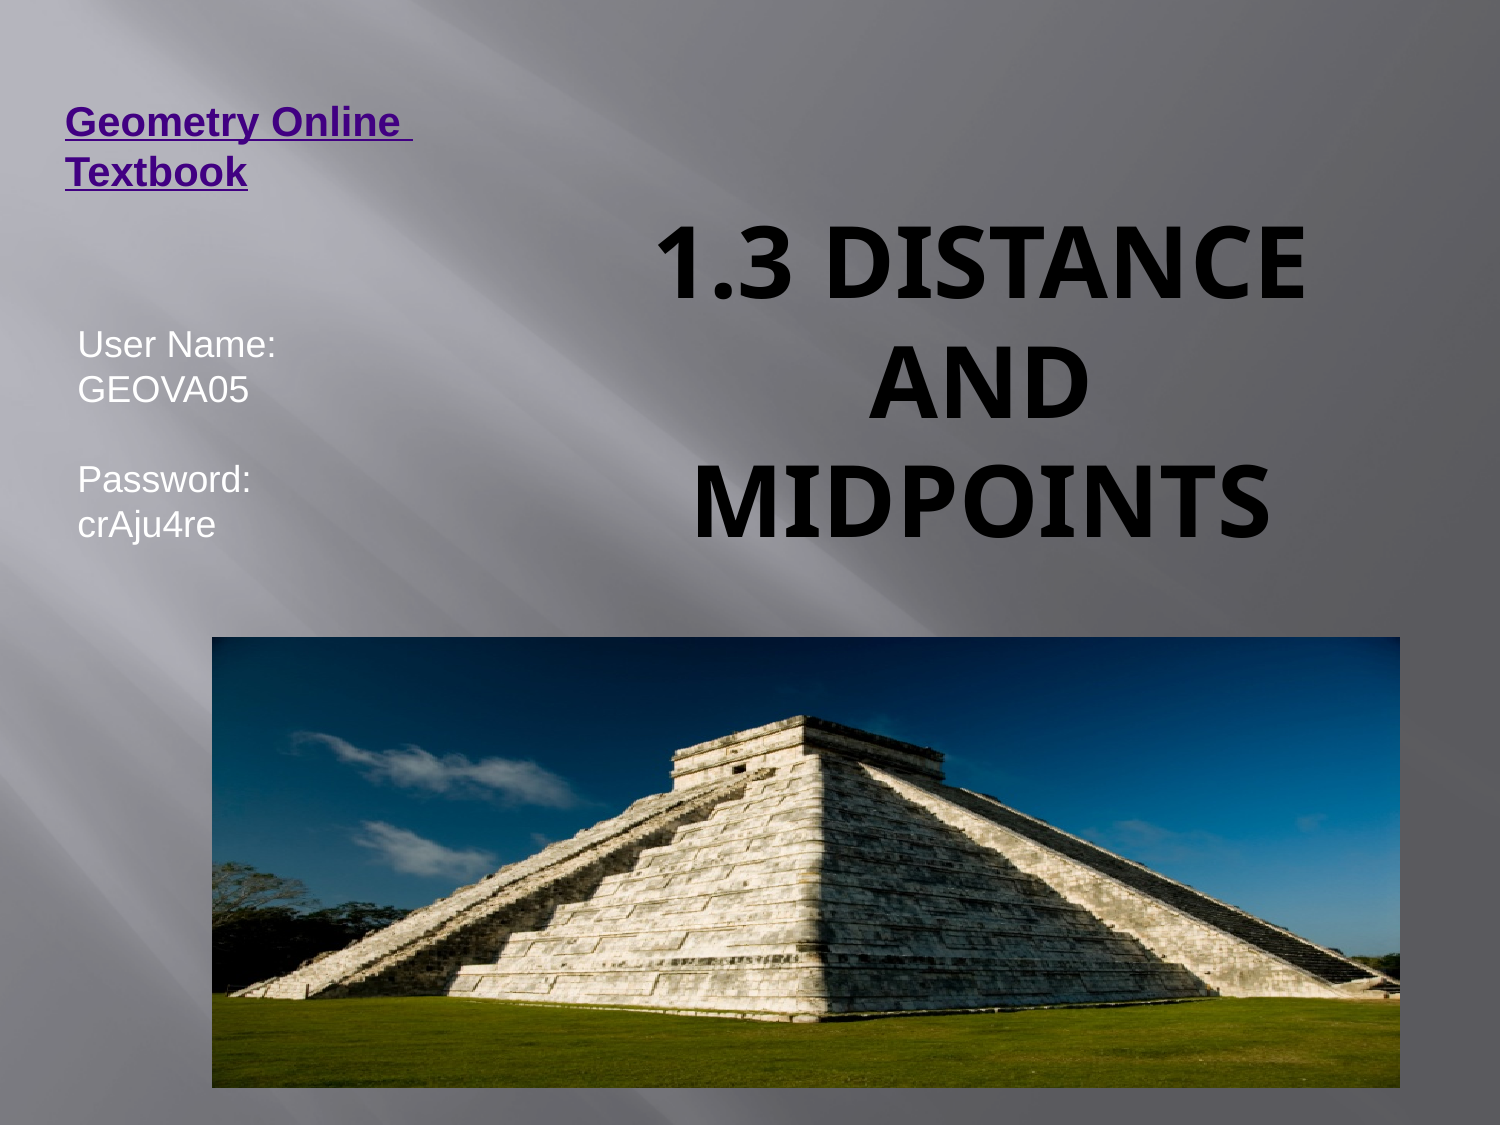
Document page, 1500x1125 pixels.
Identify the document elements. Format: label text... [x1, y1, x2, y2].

title 1.3 DISTANCE AND MIDPOINTS [562, 87, 1400, 558]
picture [212, 637, 1401, 1088]
picture [212, 666, 220, 671]
text_box User Name: GEOVA05 Password: crAju4re [62, 312, 388, 553]
text_box Geometry Online Textbook [49, 87, 438, 203]
picture [950, 767, 961, 773]
